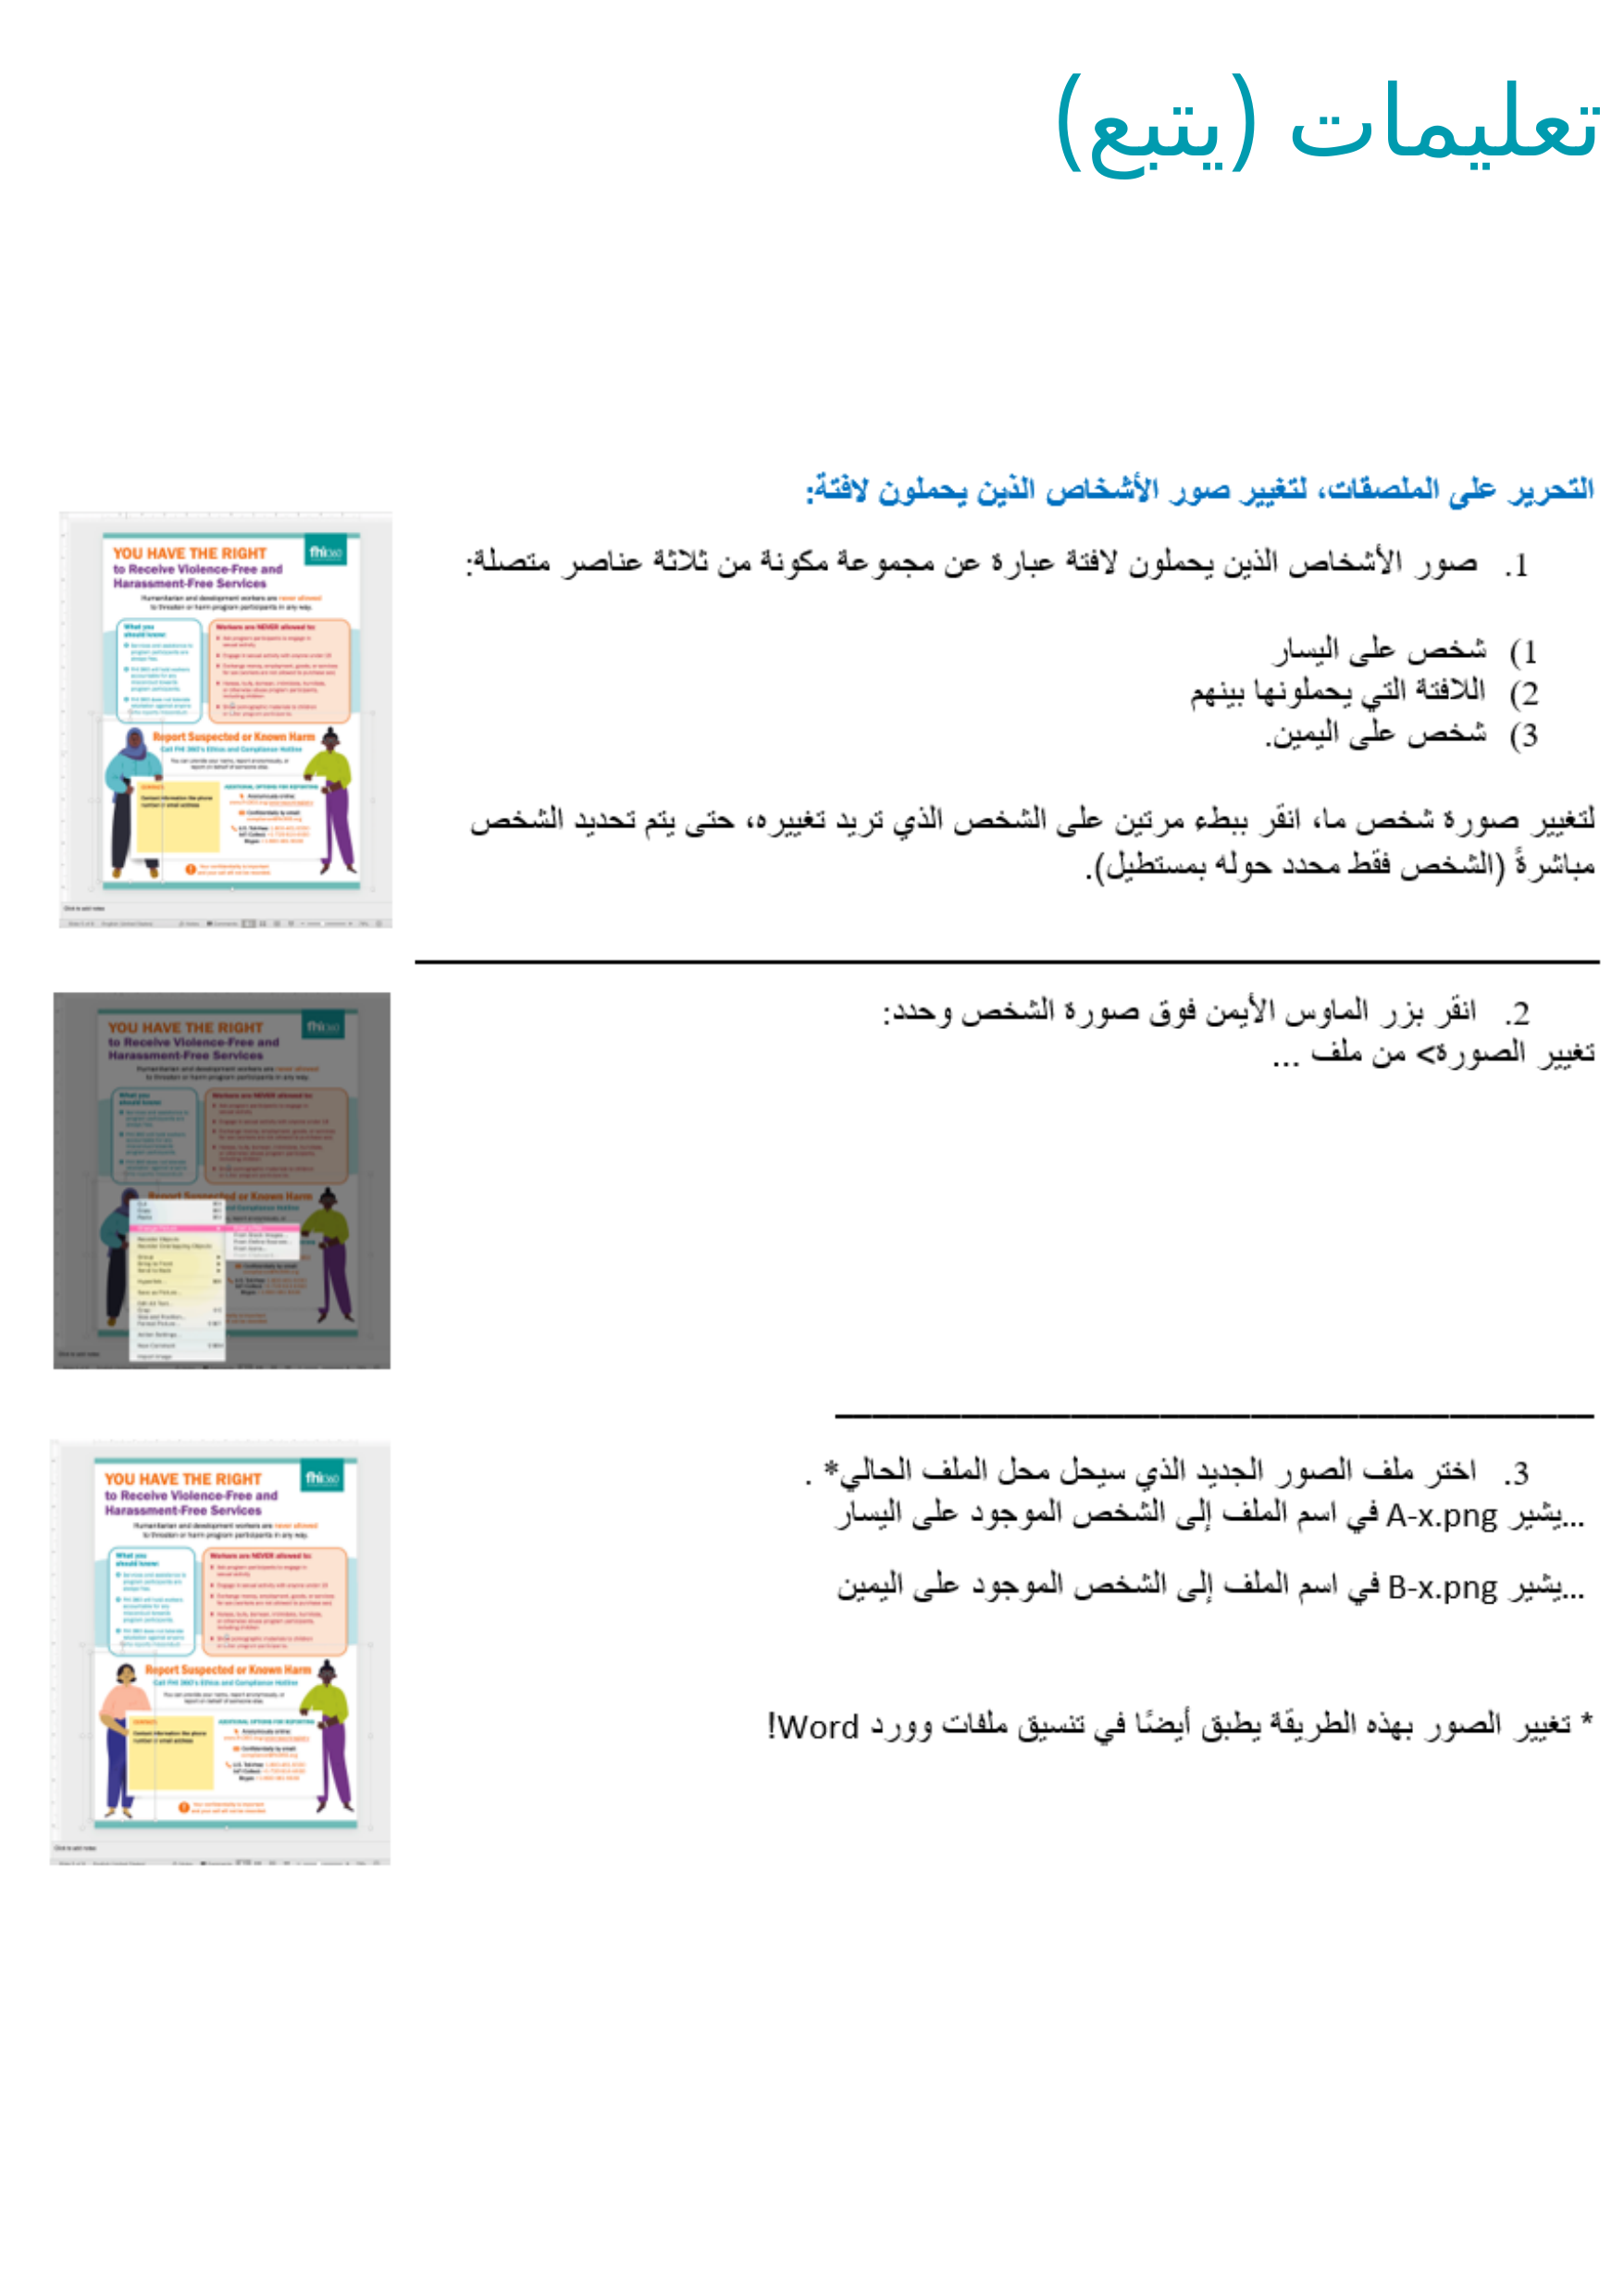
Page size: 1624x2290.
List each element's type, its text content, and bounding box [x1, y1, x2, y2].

title تعليمات (يتبع) [5, 0, 1619, 249]
picture [39, 452, 1619, 1890]
